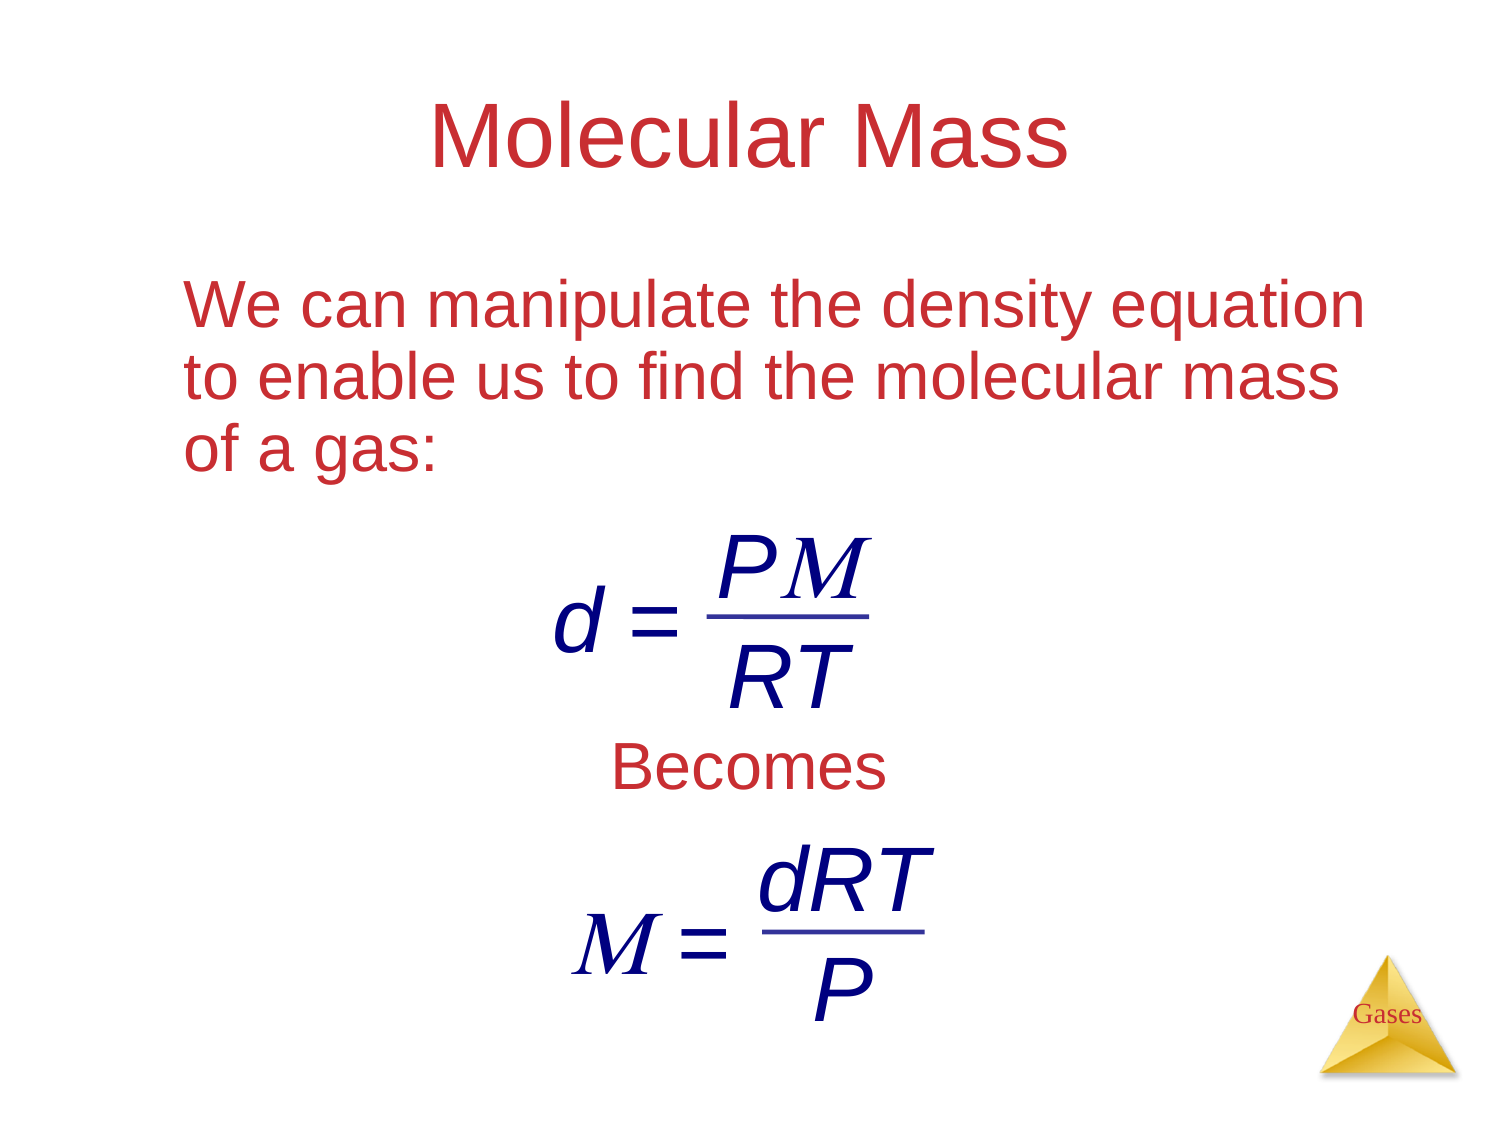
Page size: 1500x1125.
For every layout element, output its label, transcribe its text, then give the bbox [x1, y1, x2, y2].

text_box Becomes [595, 715, 904, 810]
list We can manipulate the density equation to enable us to find the molecular mass of a gas: [112, 262, 1388, 513]
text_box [537, 499, 875, 736]
picture [1275, 899, 1500, 1125]
title Molecular Mass [112, 37, 1388, 226]
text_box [554, 812, 946, 1048]
